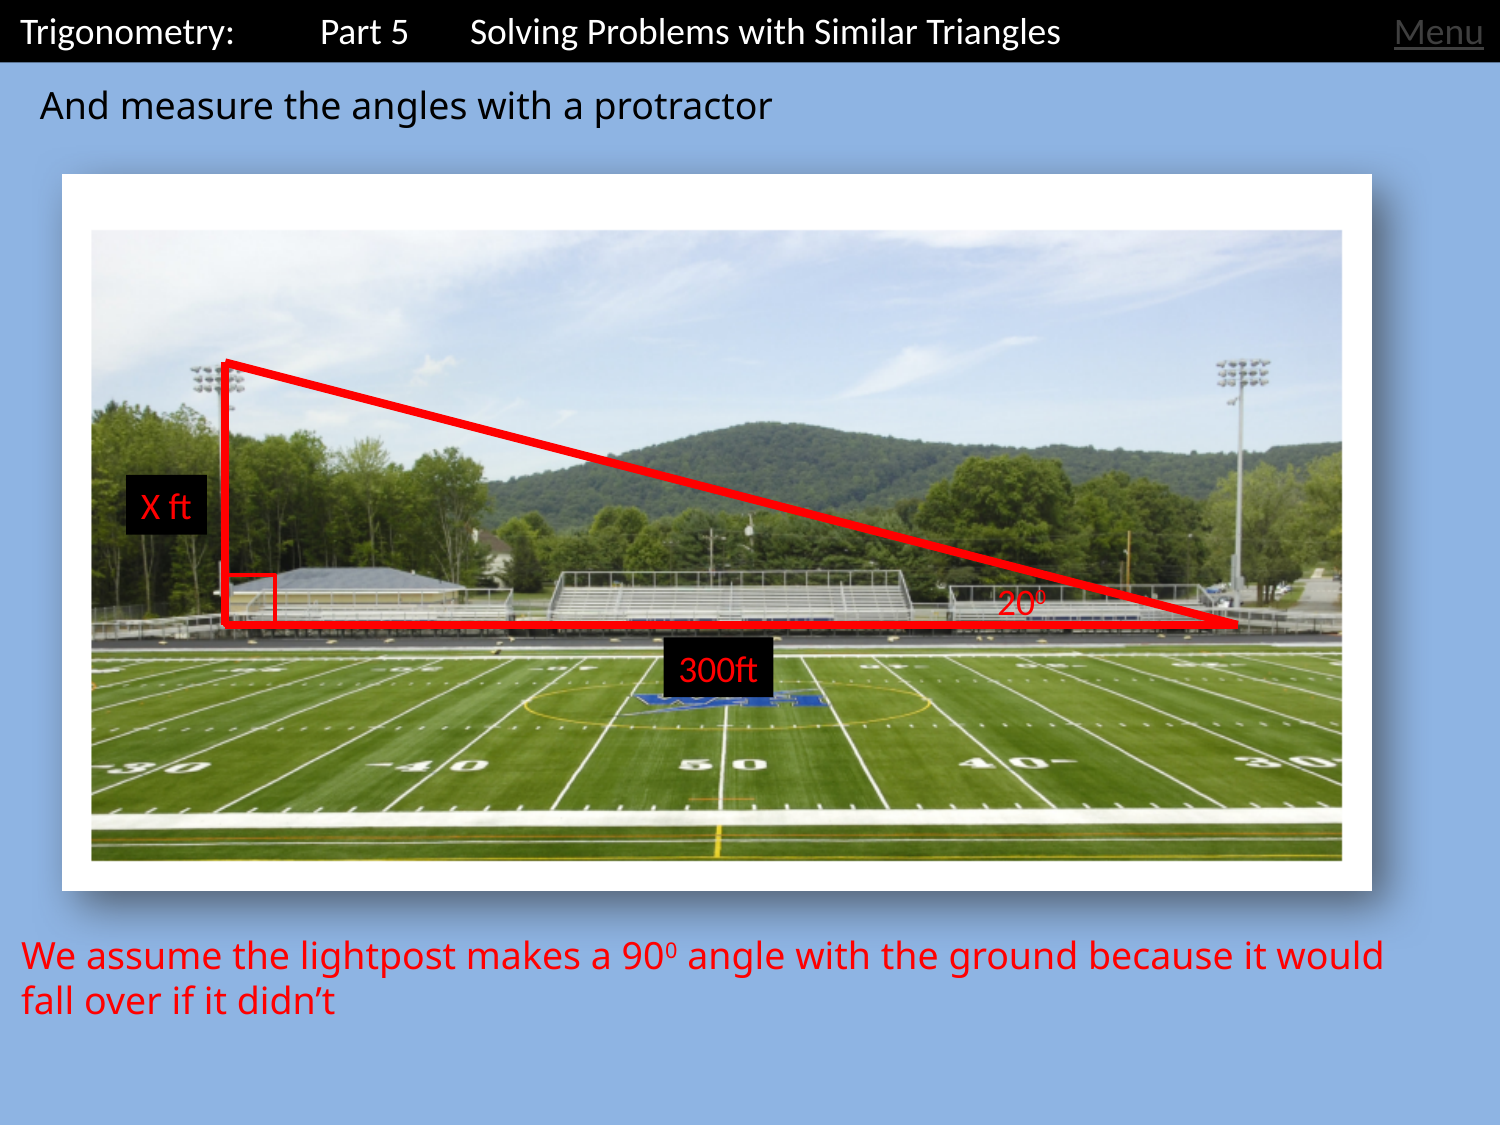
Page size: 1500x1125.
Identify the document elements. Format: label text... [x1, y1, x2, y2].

text_box Menu [1379, 0, 1500, 60]
text_box [0, 0, 5, 64]
text_box [1086, 0, 1500, 64]
text_box And measure the angles with a protractor [24, 74, 1475, 180]
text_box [224, 362, 1238, 626]
text_box We assume the lightpost makes a 900 angle with the ground because it would fall over if it didn’t [6, 924, 1457, 1120]
text_box Trigonometry: Part 5 Solving Problems with Similar Triangles [5, 0, 1086, 105]
picture [62, 174, 1372, 891]
